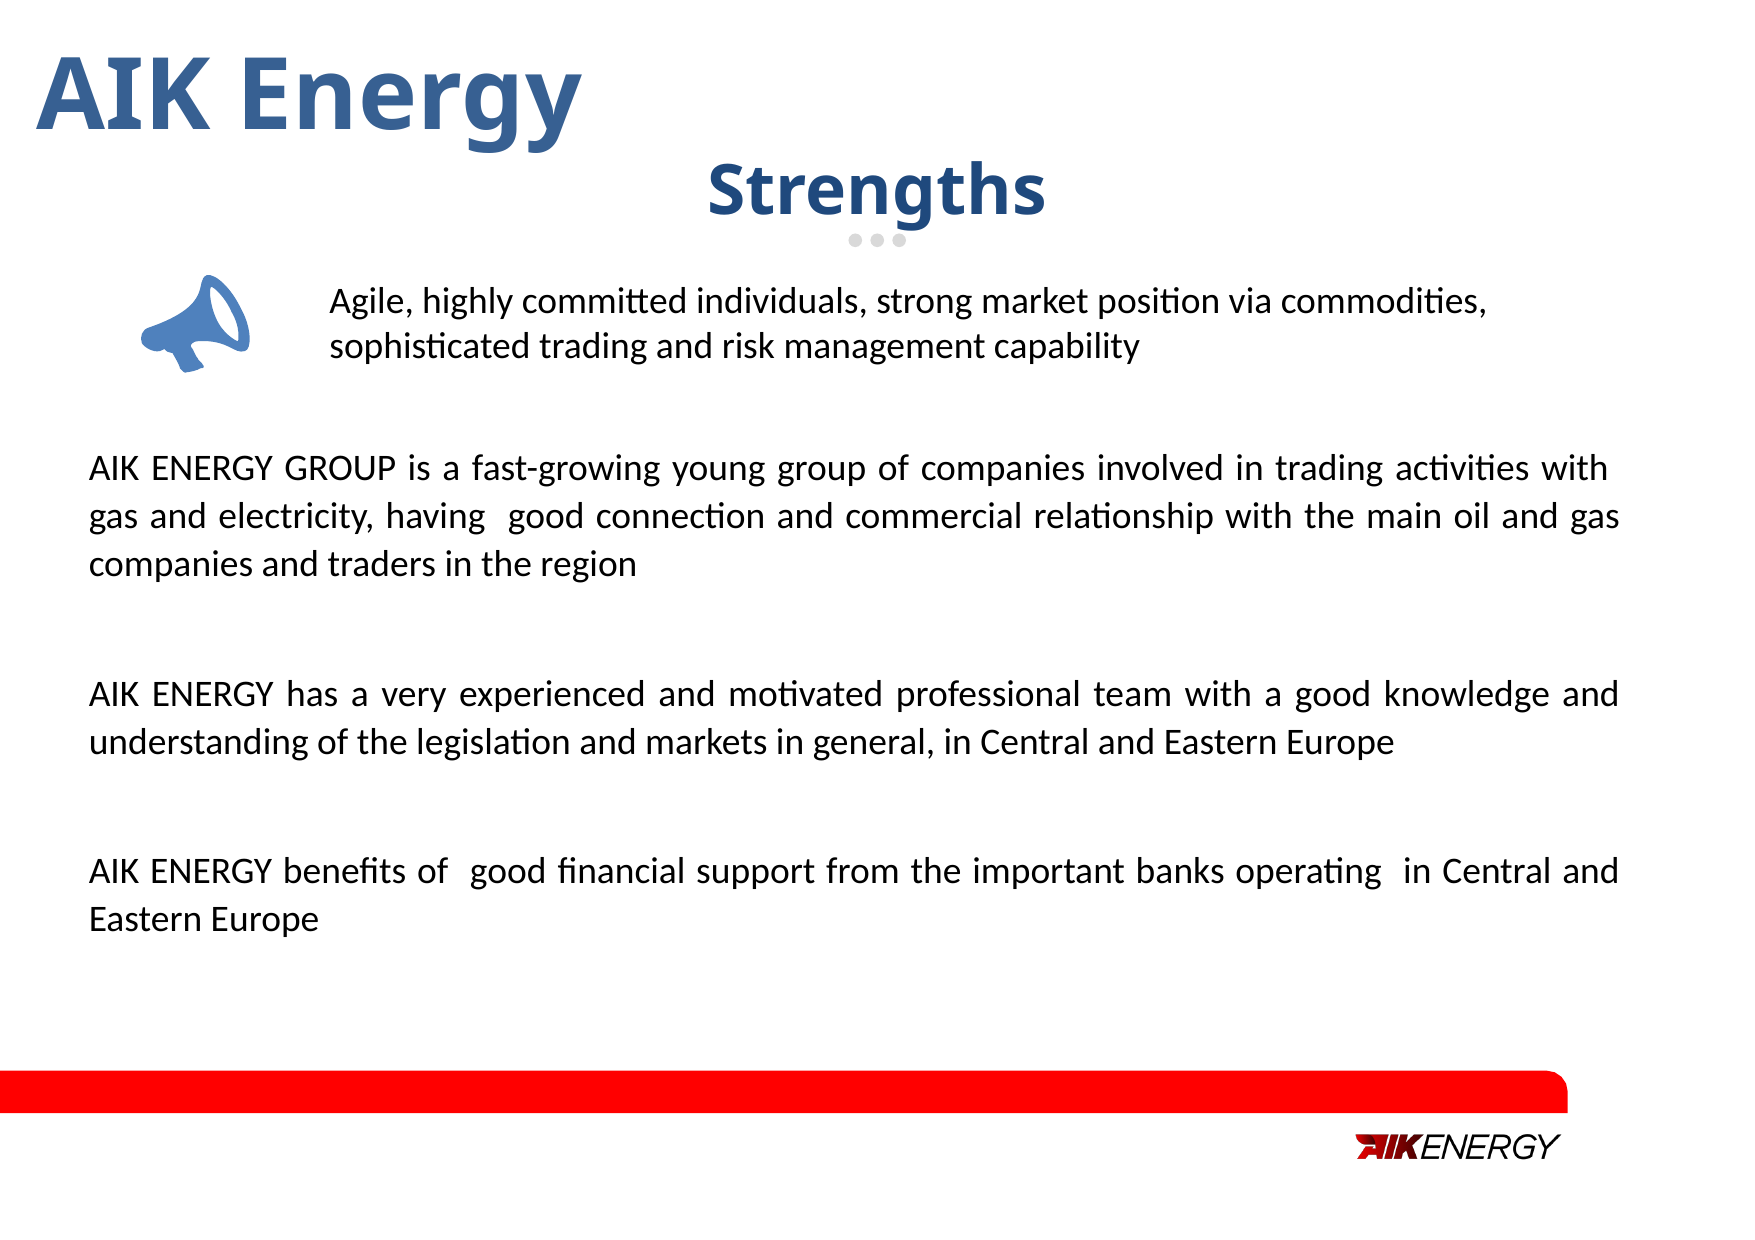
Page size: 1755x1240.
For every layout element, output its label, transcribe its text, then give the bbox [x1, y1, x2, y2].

title AIK Energy [36, 29, 1718, 152]
picture [1352, 1132, 1565, 1161]
text_box [141, 275, 250, 373]
text_box Strengths [707, 145, 1048, 229]
text_box AIK ENERGY GROUP is a fast-growing young group of companies involved in trading activities with gas and electricity, having good connection and commercial relationship with the main oil and gas companies and traders in the region AIK ENERGY has a very experienced and motivated professional team with a good knowledge and understanding of the legislation and markets in general, in Central and Eastern Europe AIK ENERGY benefits of good financial support from the important banks operating in Central and Eastern Europe [74, 432, 1637, 947]
text_box Agile, highly committed individuals, strong market position via commodities, sophisticated trading and risk management capability [314, 268, 1612, 374]
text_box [848, 233, 907, 248]
